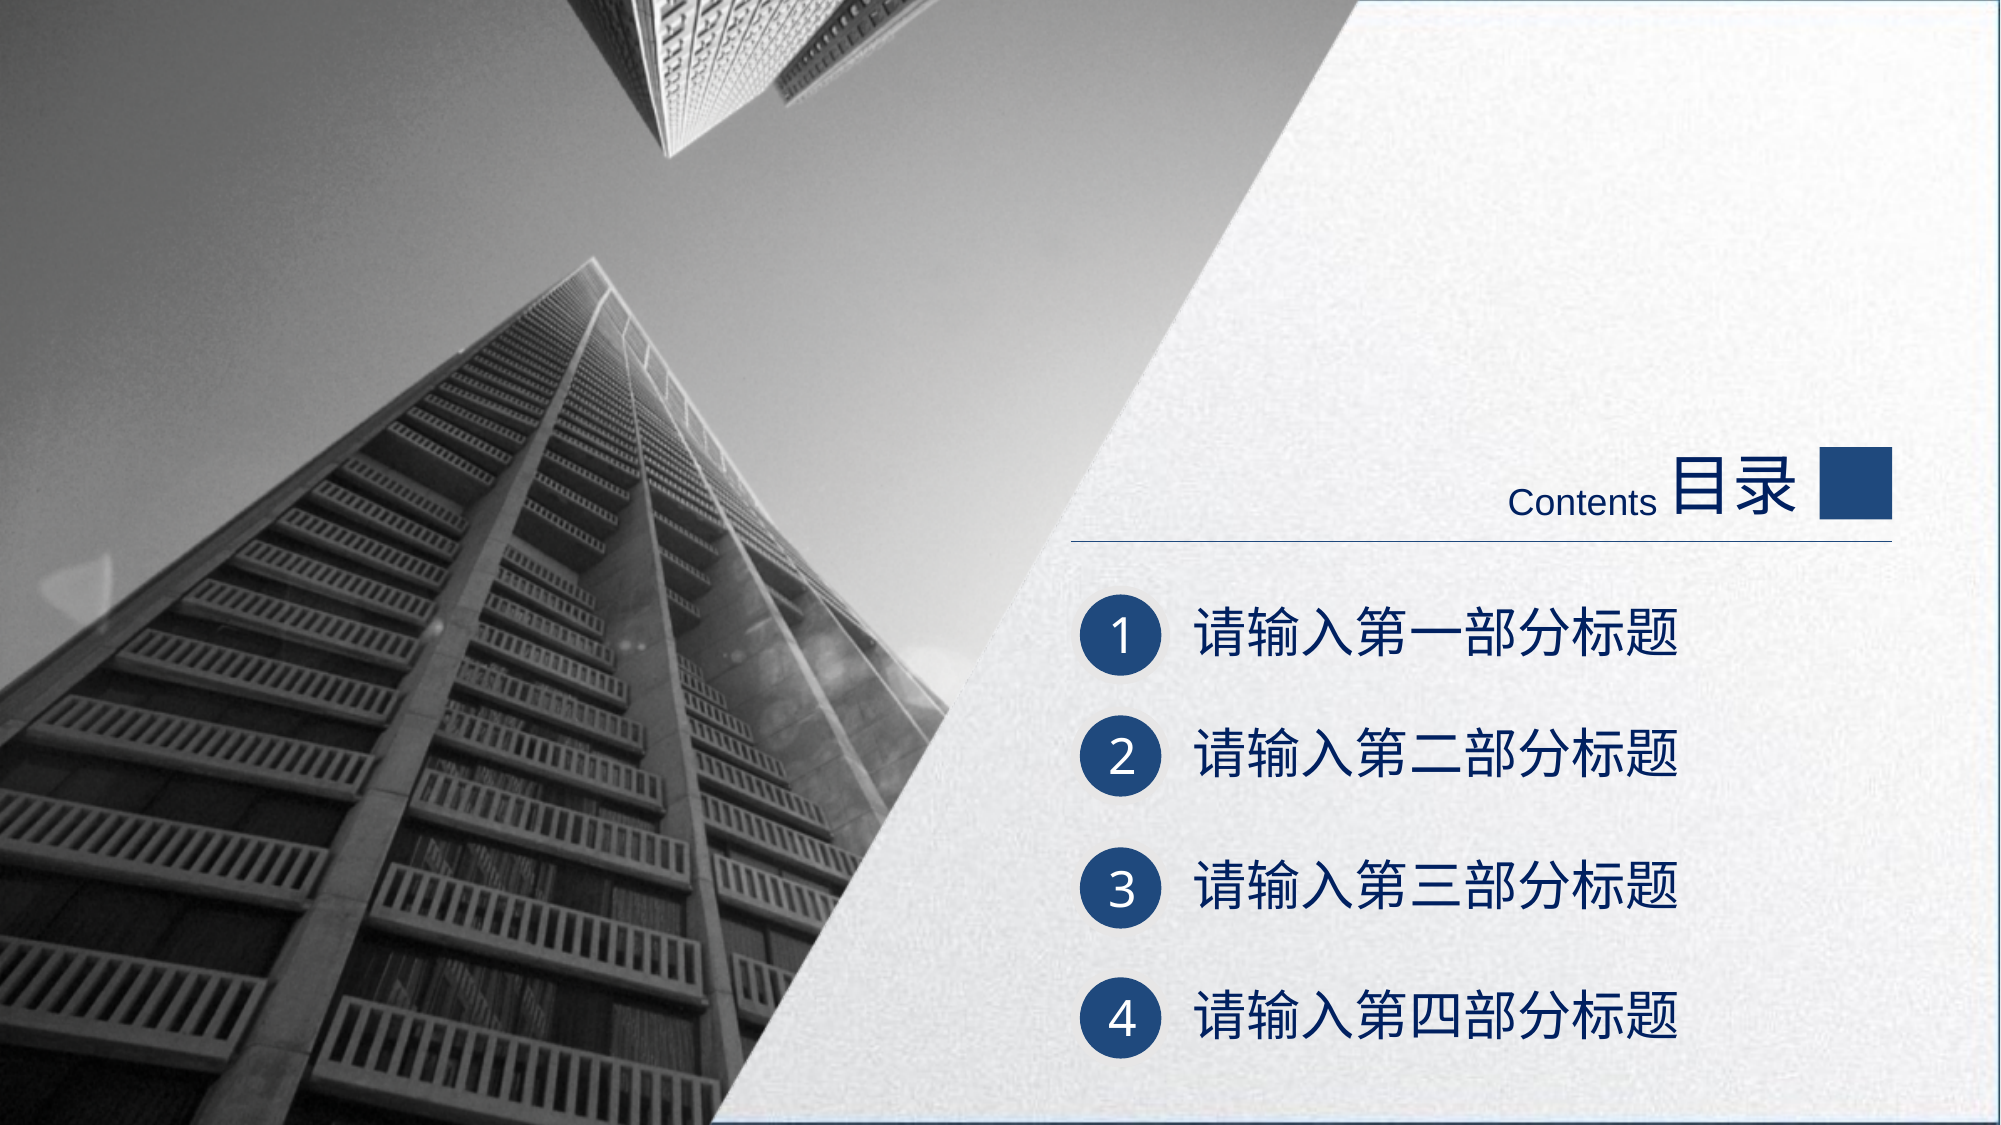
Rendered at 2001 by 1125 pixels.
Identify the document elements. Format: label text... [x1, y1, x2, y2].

text_box 请输入第一部分标题 [1365, 590, 1792, 671]
text_box 请输入第二部分标题 [1365, 711, 1792, 792]
text_box 目录 [1651, 435, 1815, 531]
text_box 请输入第三部分标题 [1365, 843, 1792, 924]
text_box [1819, 447, 1893, 520]
text_box Contents [1492, 470, 1673, 531]
picture [0, 0, 2001, 1125]
text_box 请输入第四部分标题 [1365, 973, 1792, 1054]
